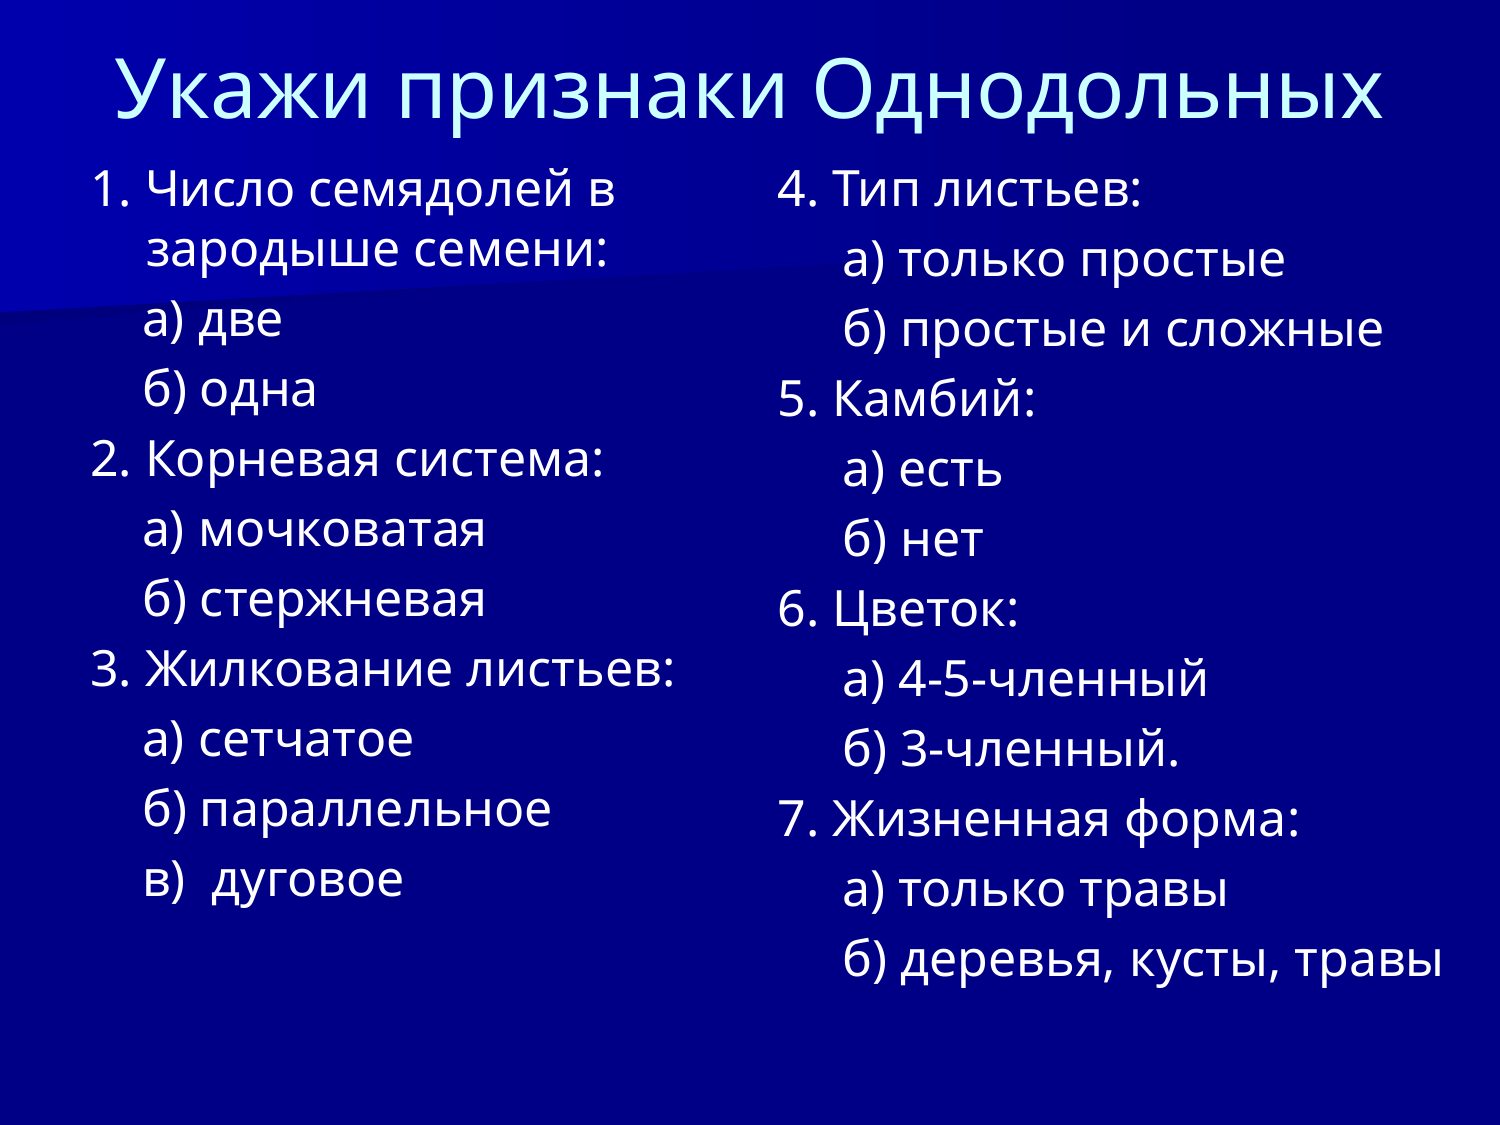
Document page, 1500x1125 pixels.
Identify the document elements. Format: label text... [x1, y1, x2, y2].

list 1. Число семядолей в зародыше семени: а) две б) одна 2. Корневая система: а) мочковатая б) стержневая 3. Жилкование листьев: а) сетчатое б) параллельное в) дуговое [75, 148, 738, 1071]
title Укажи признаки Однодольных [75, 45, 1425, 126]
list 4. Тип листьев: а) только простые б) простые и сложные 5. Камбий: а) есть б) нет 6. Цветок: а) 4-5-членный б) 3-членный. 7. Жизненная форма: а) только травы б) деревья, кусты, травы [762, 148, 1471, 1059]
